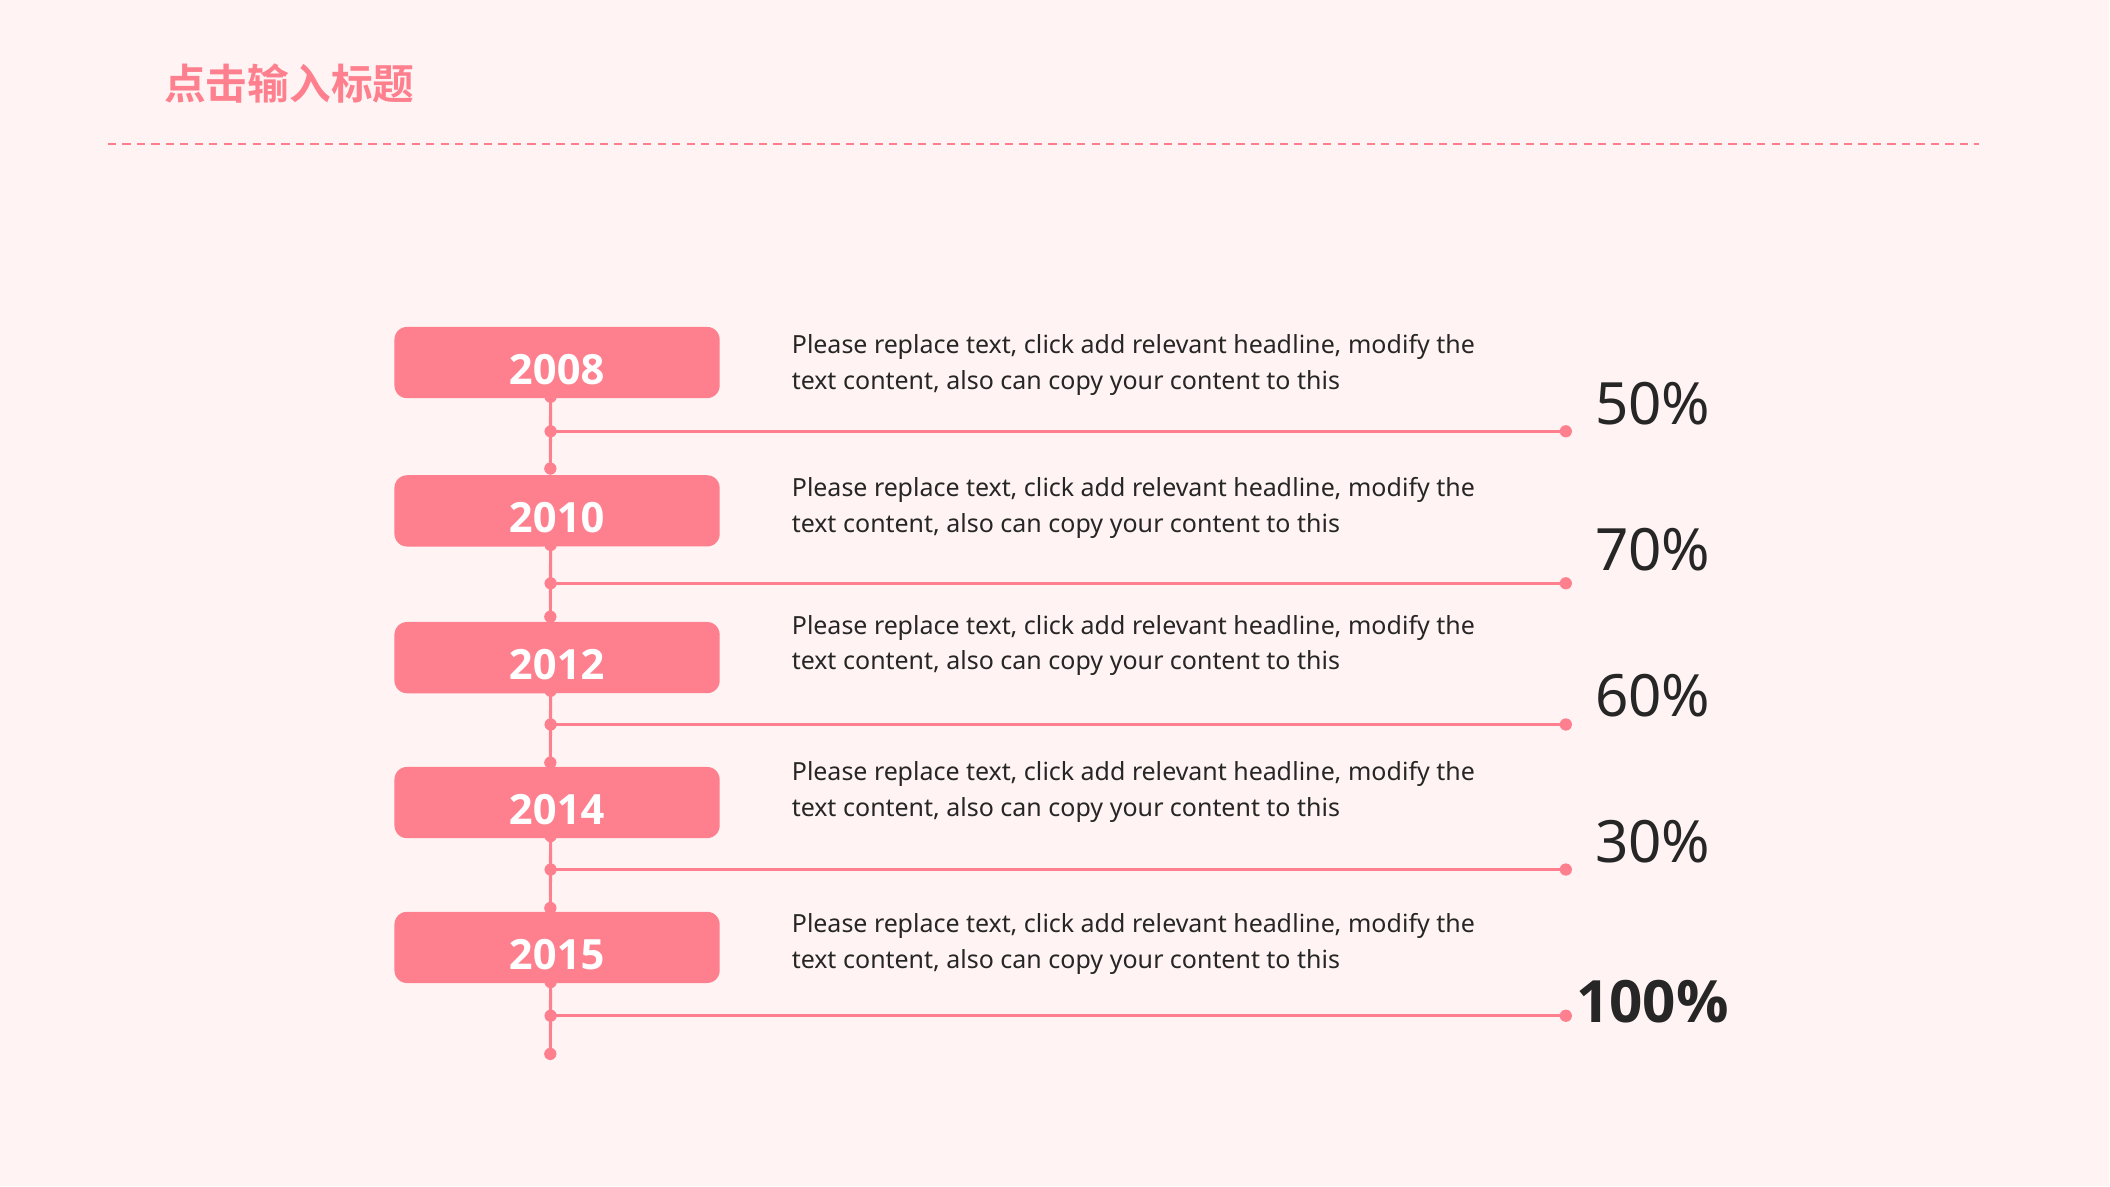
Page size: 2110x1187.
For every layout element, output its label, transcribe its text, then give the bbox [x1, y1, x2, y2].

text_box 点击输入标题 [148, 49, 431, 116]
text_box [395, 322, 1728, 1054]
